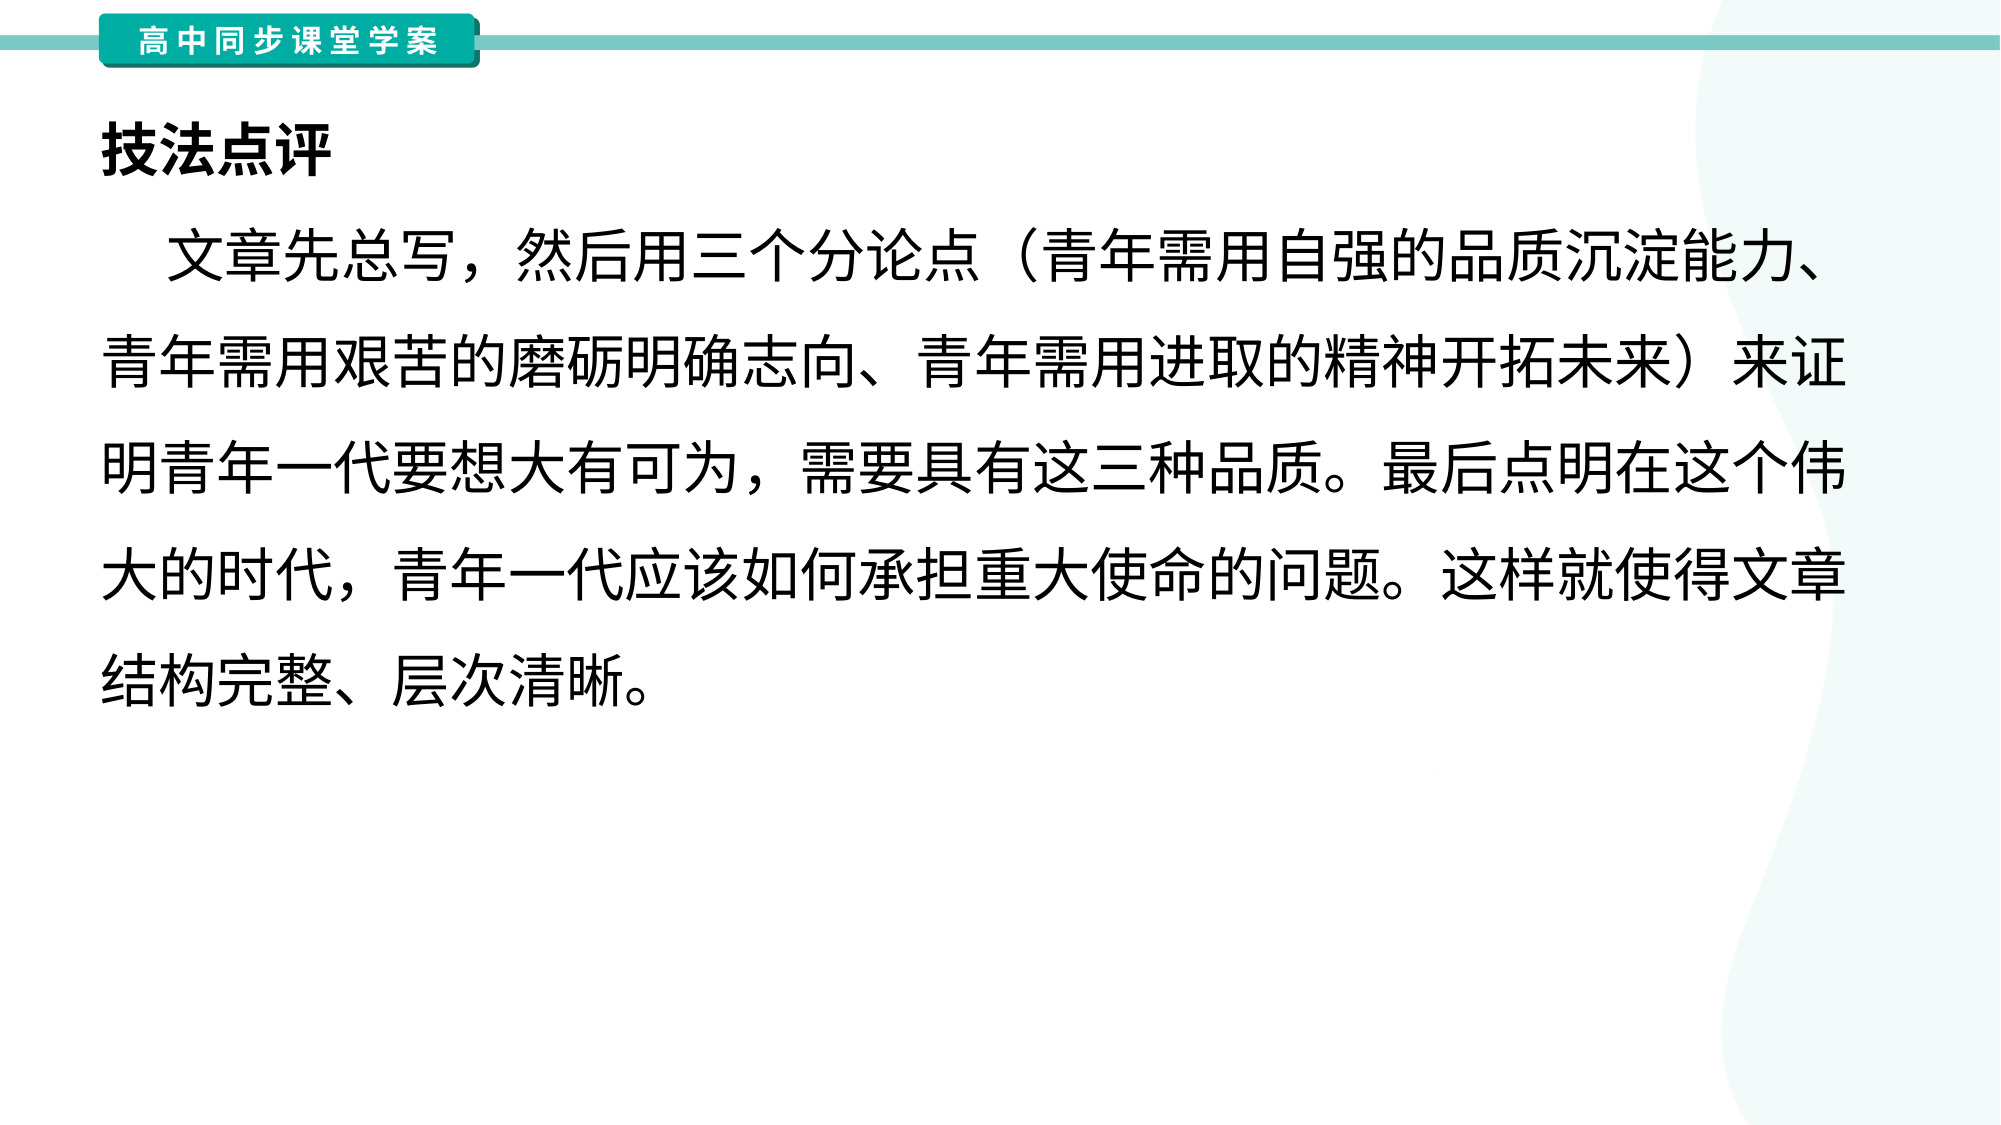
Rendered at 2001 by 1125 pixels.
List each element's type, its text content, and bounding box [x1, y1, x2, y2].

text_box 技法点评 文章先总写，然后用三个分论点（青年需用自强的品质沉淀能力、 青年需用艰苦的磨砺明确志向、青年需用进取的精神开拓未来）来证 明青年一代要想大有可为，需要具有这三种品质。最后点明在这个伟 大的时代，青年一代应该如何承担重大使命的问题。这样就使得文章 结构完整、层次清晰。 [100, 76, 1899, 715]
picture [0, 0, 2000, 1125]
